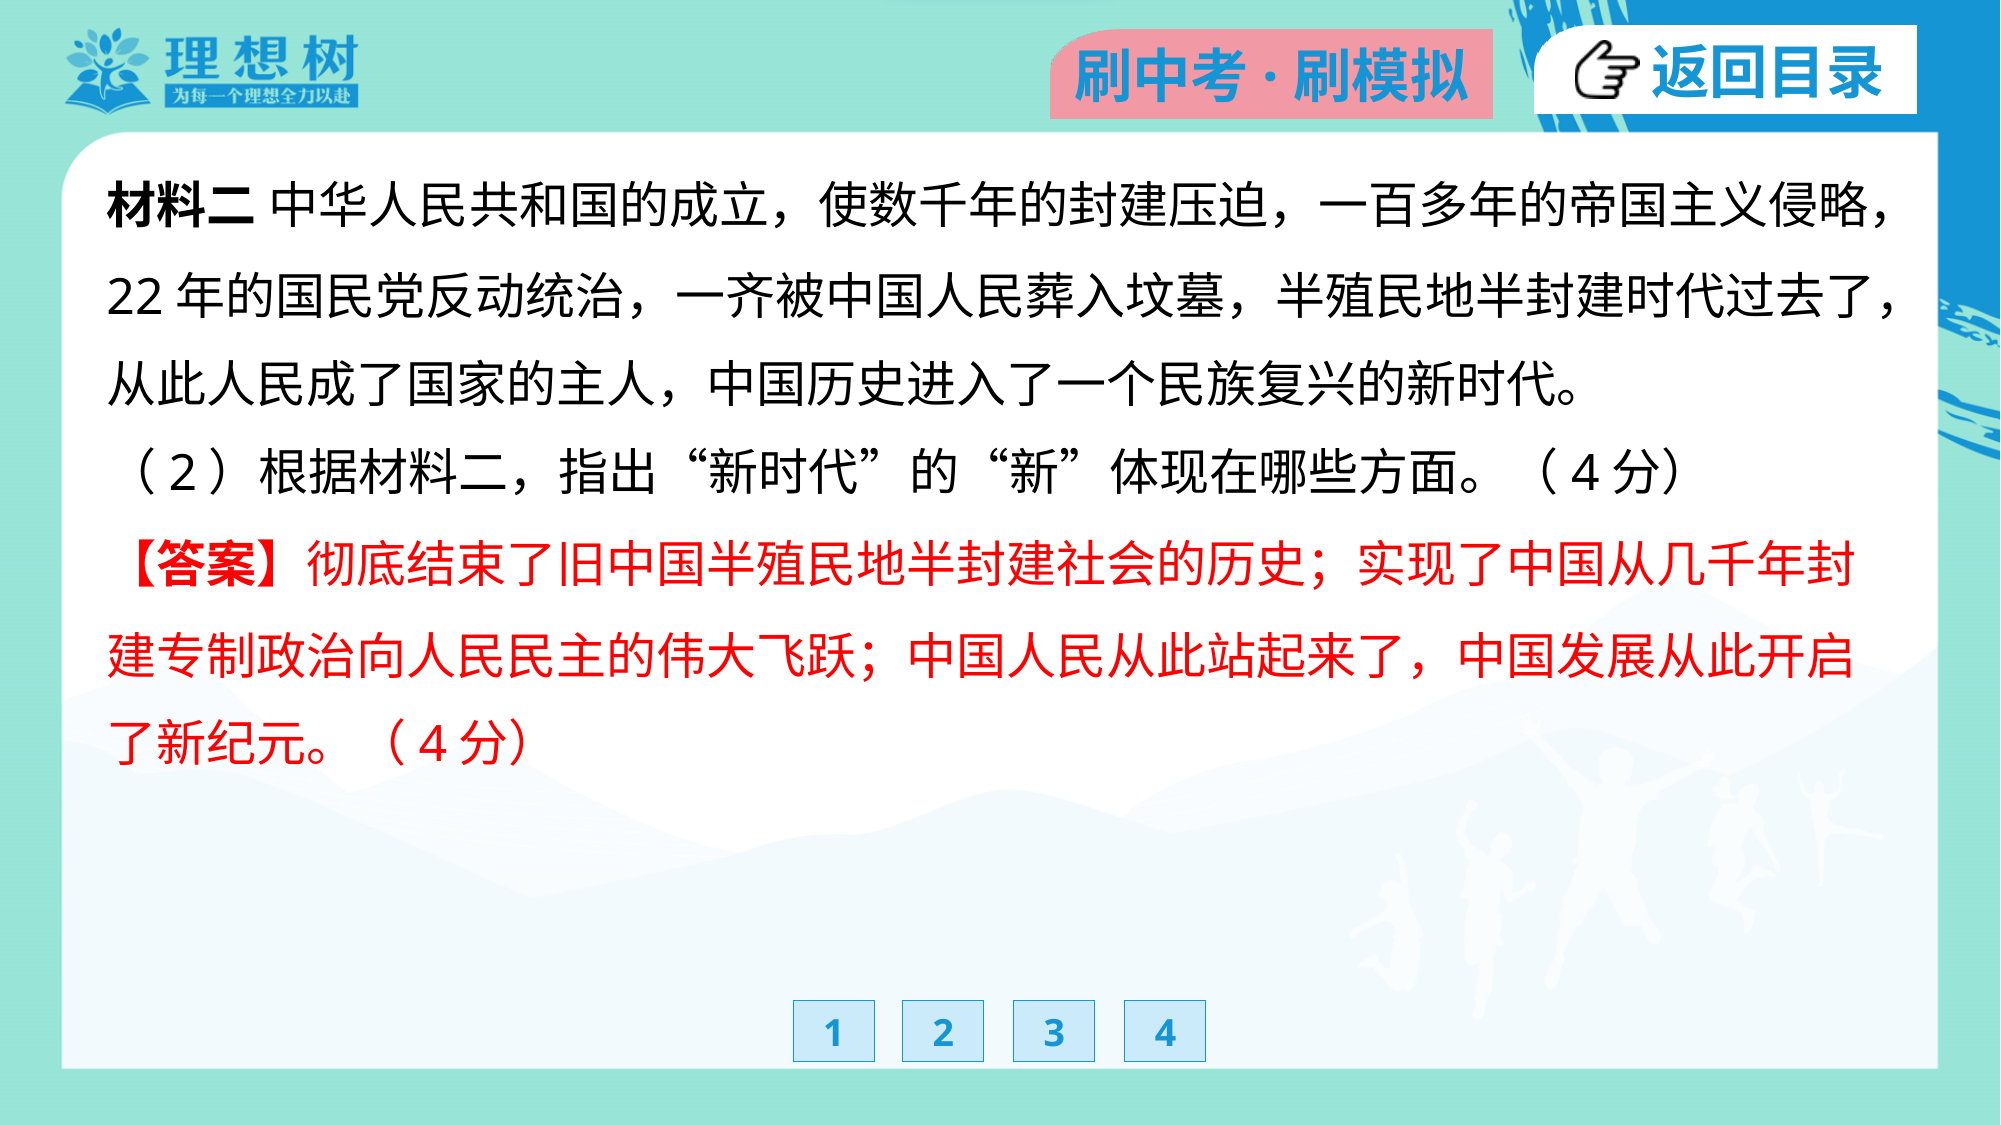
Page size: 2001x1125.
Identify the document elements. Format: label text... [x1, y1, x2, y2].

text_box 材料二 中华人民共和国的成立，使数千年的封建压迫，一百多年的帝国主义侵略， 22年的国民党反动统治，一齐被中国人民葬入坟墓，半殖民地半封建时代过去了， 从此人民成了国家的主人，中国历史进入了一个民族复兴的新时代。 [106, 141, 1895, 403]
text_box （2）根据材料二，指出“新时代”的“新”体现在哪些方面。（4分） [106, 410, 1895, 491]
picture [0, 0, 2000, 1125]
text_box 【答案】彻底结束了旧中国半殖民地半封建社会的历史；实现了中国从几千年封 建专制政治向人民民主的伟大飞跃；中国人民从此站起来了，中国发展从此开启 了新纪元。（4分） [106, 501, 1895, 763]
